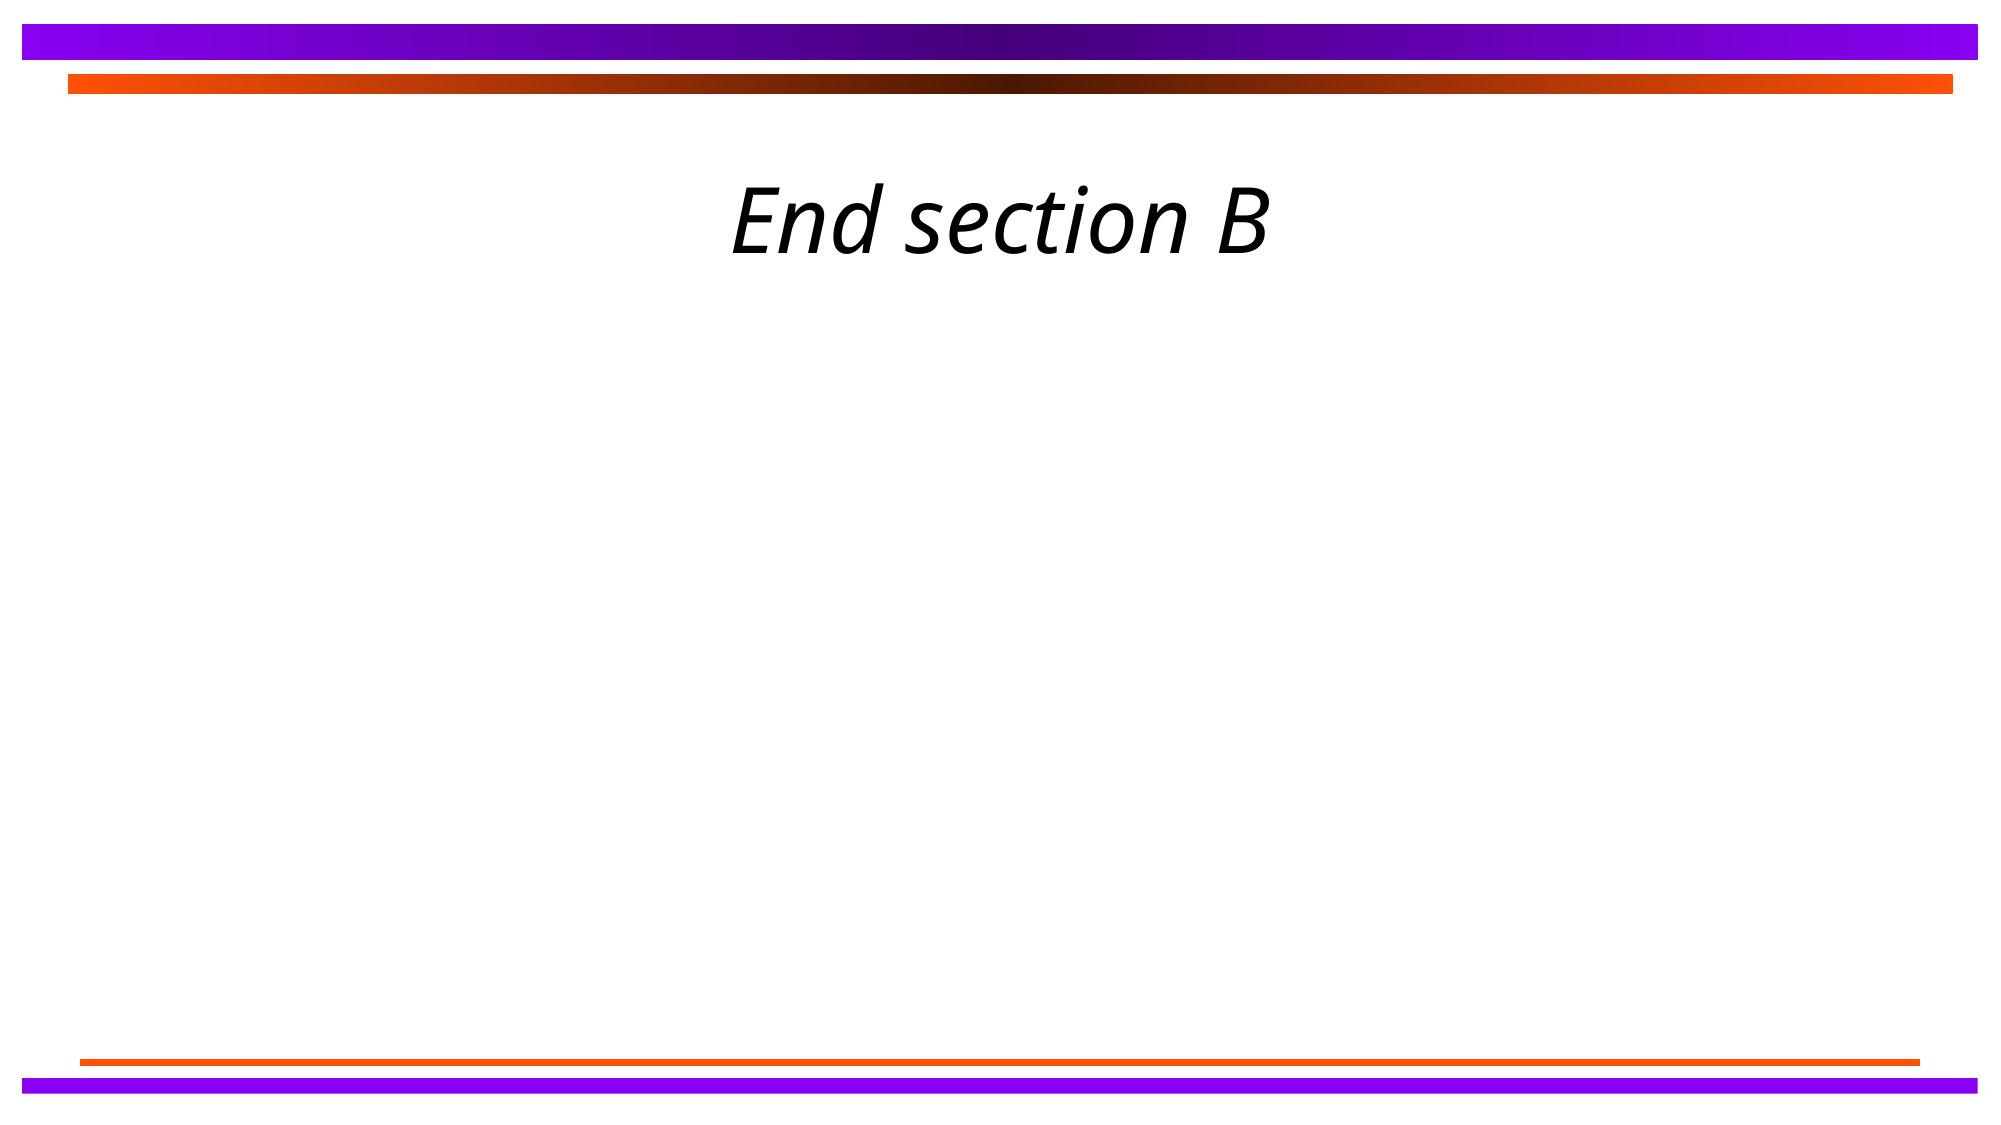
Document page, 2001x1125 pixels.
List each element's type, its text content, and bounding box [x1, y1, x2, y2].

title End section B [150, 121, 1850, 313]
